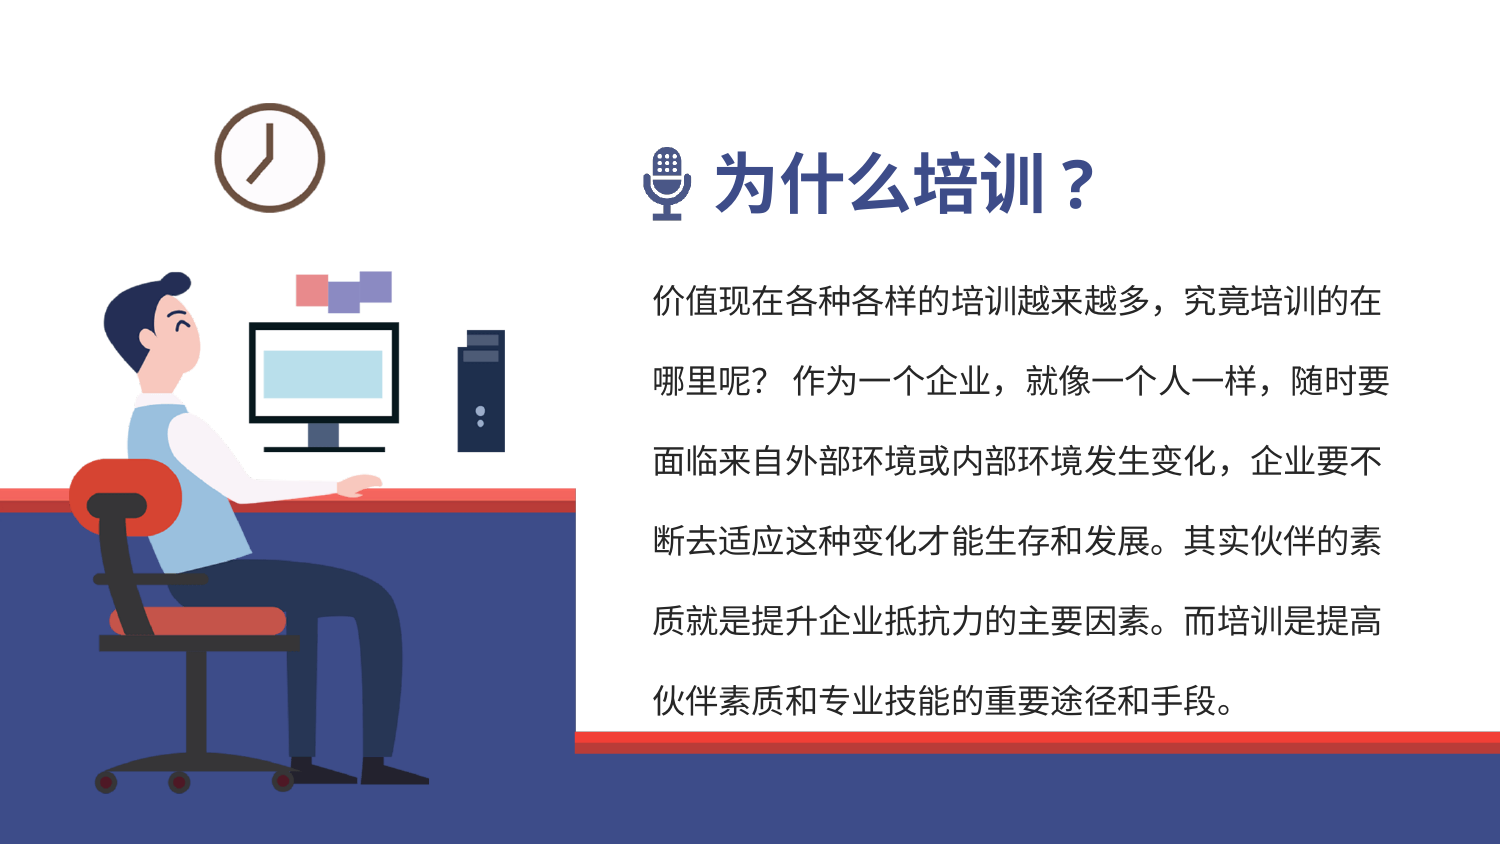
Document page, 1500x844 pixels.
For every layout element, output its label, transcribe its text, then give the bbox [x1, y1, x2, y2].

text_box 价值现在各种各样的培训越来越多，究竟培训的在哪里呢？ 作为一个企业，就像一个人一样，随时要面临来自外部环境或内部环境发生变化，企业要不断去适应这种变化才能生存和发展。其实伙伴的素质就是提升企业抵抗力的主要因素。而培训是提高伙伴素质和专业技能的重要途径和手段。 [636, 233, 1413, 487]
picture [639, 143, 698, 222]
text_box 为什么培训? [697, 134, 1188, 229]
picture [0, 67, 1500, 844]
